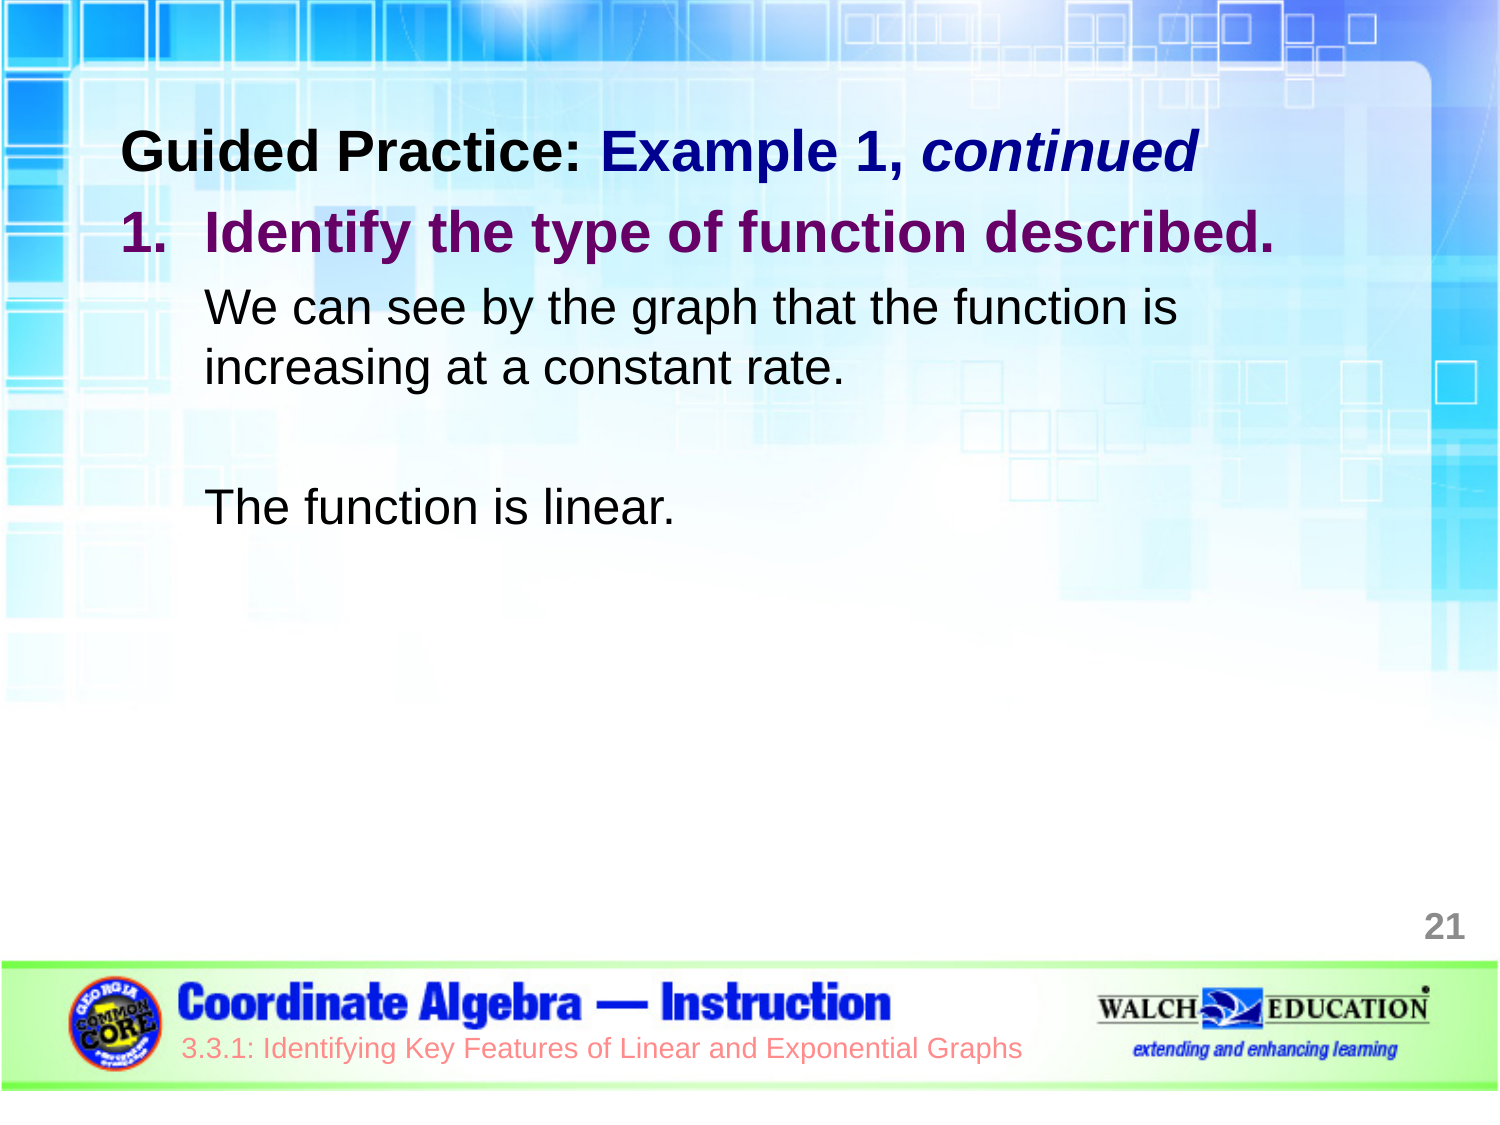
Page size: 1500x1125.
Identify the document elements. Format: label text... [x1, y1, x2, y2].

slide_number 21 [1361, 901, 1481, 949]
picture [1, 0, 1500, 1091]
subtitle Guided Practice: Example 1, continued Identify the type of function described. We can see by the graph that the function is increasing at a constant rate. The function is linear. [105, 105, 1423, 925]
footer 3.3.1: Identifying Key Features of Linear and Exponential Graphs [166, 1024, 1080, 1069]
